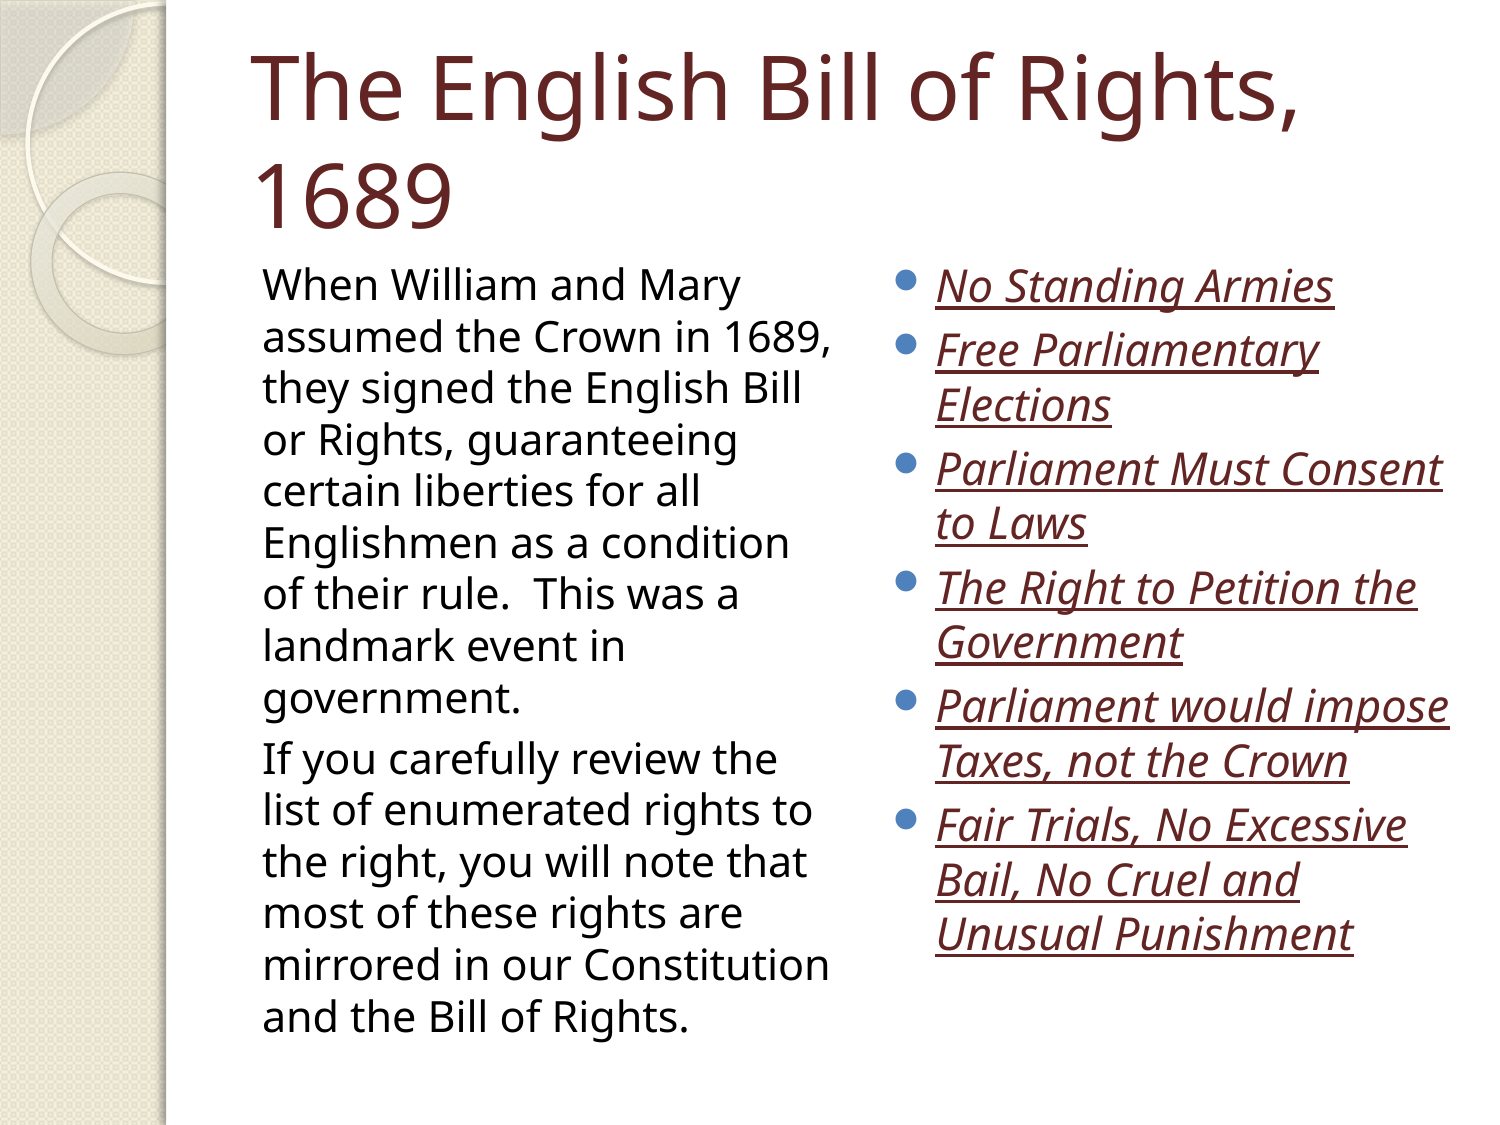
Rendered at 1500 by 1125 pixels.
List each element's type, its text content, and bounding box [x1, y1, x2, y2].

title The English Bill of Rights, 1689 [235, 45, 1466, 233]
list No Standing Armies Free Parliamentary Elections Parliament Must Consent to Laws The Right to Petition the Government Parliament would impose Taxes, not the Crown Fair Trials, No Excessive Bail, No Cruel and Unusual Punishment [865, 249, 1466, 1015]
list When William and Mary assumed the Crown in 1689, they signed the English Bill or Rights, guaranteeing certain liberties for all Englishmen as a condition of their rule. This was a landmark event in government. If you carefully review the list of enumerated rights to the right, you will note that most of these rights are mirrored in our Constitution and the Bill of Rights. [235, 249, 850, 1088]
